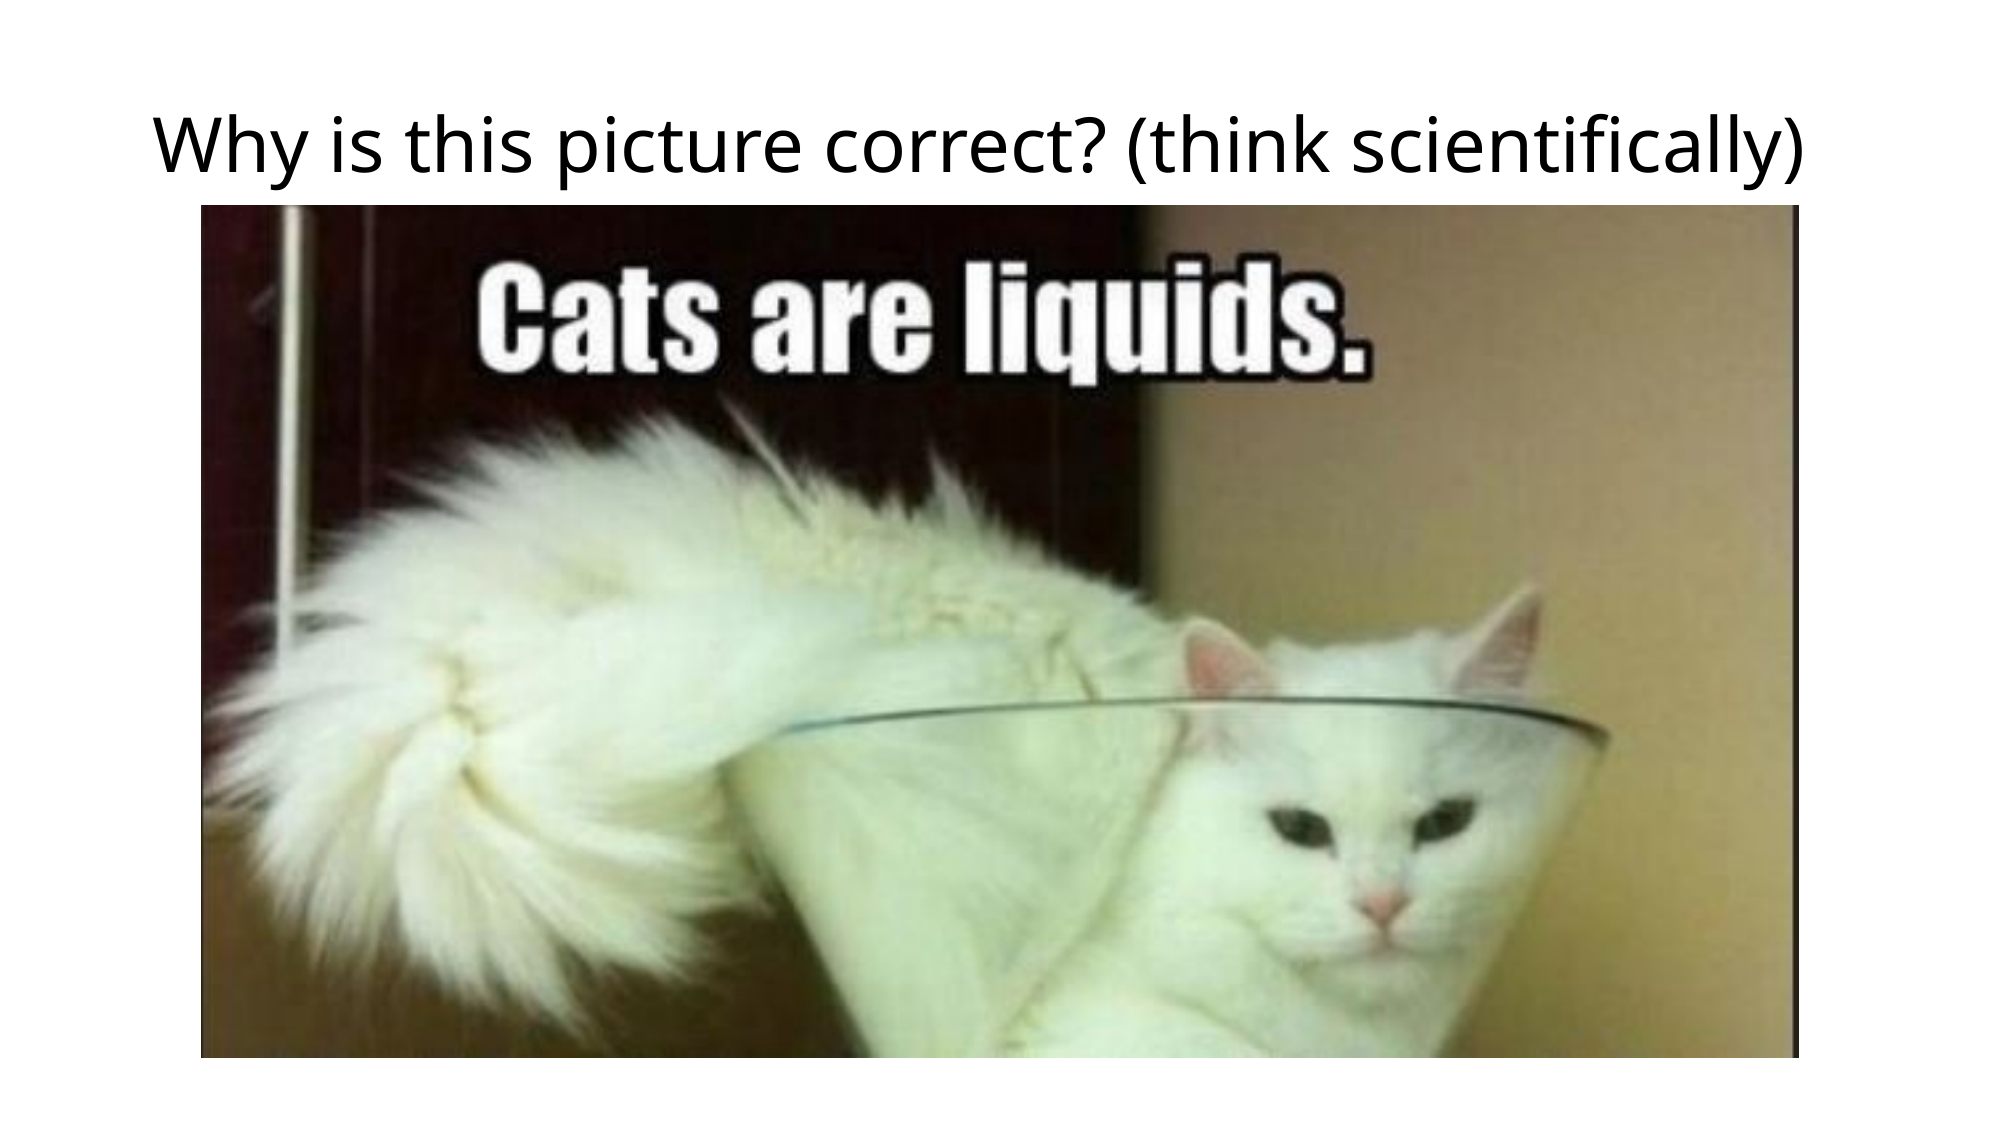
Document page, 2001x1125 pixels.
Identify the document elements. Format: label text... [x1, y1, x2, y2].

title Why is this picture correct? (think scientifically) [137, 59, 1863, 237]
picture [201, 205, 1799, 1058]
